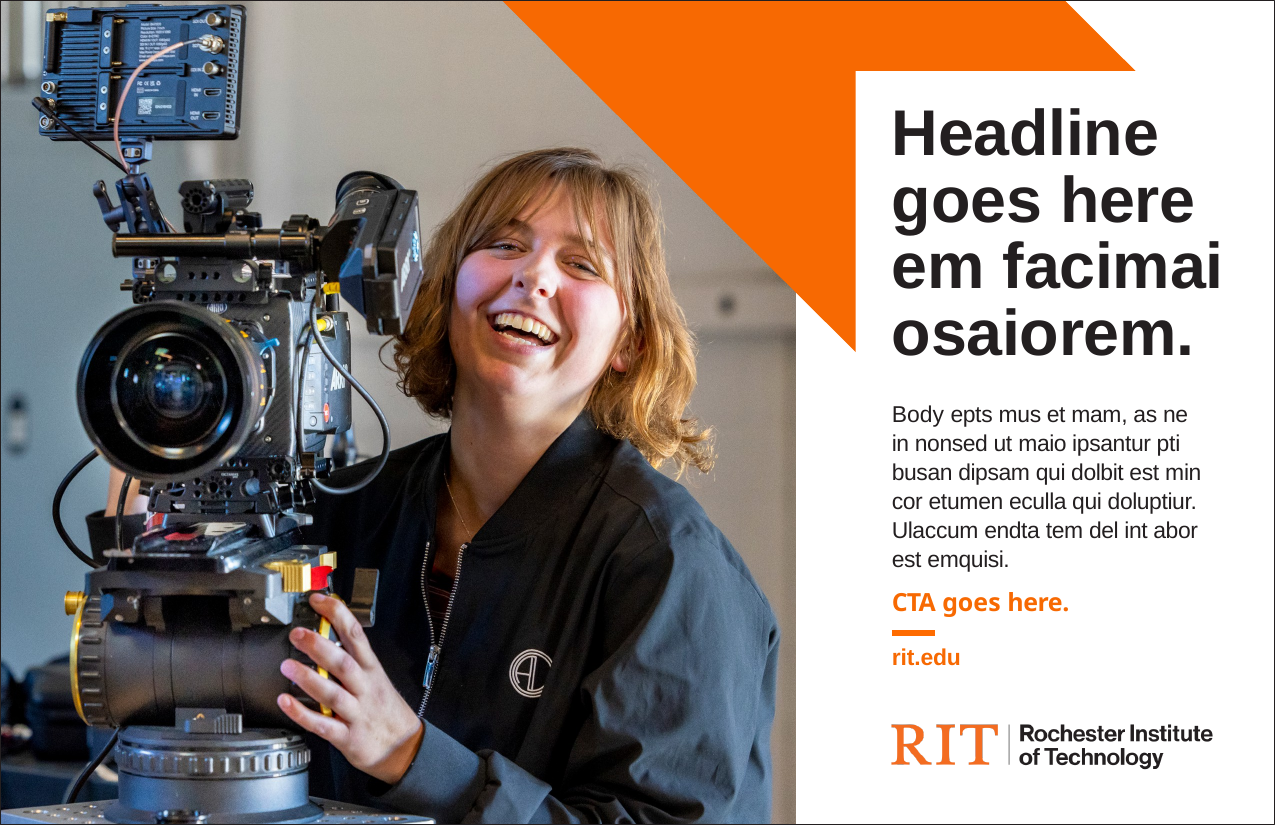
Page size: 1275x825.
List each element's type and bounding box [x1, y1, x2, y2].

text_box [1137, 0, 1275, 825]
picture [888, 716, 1240, 778]
text_box [0, 0, 1136, 825]
